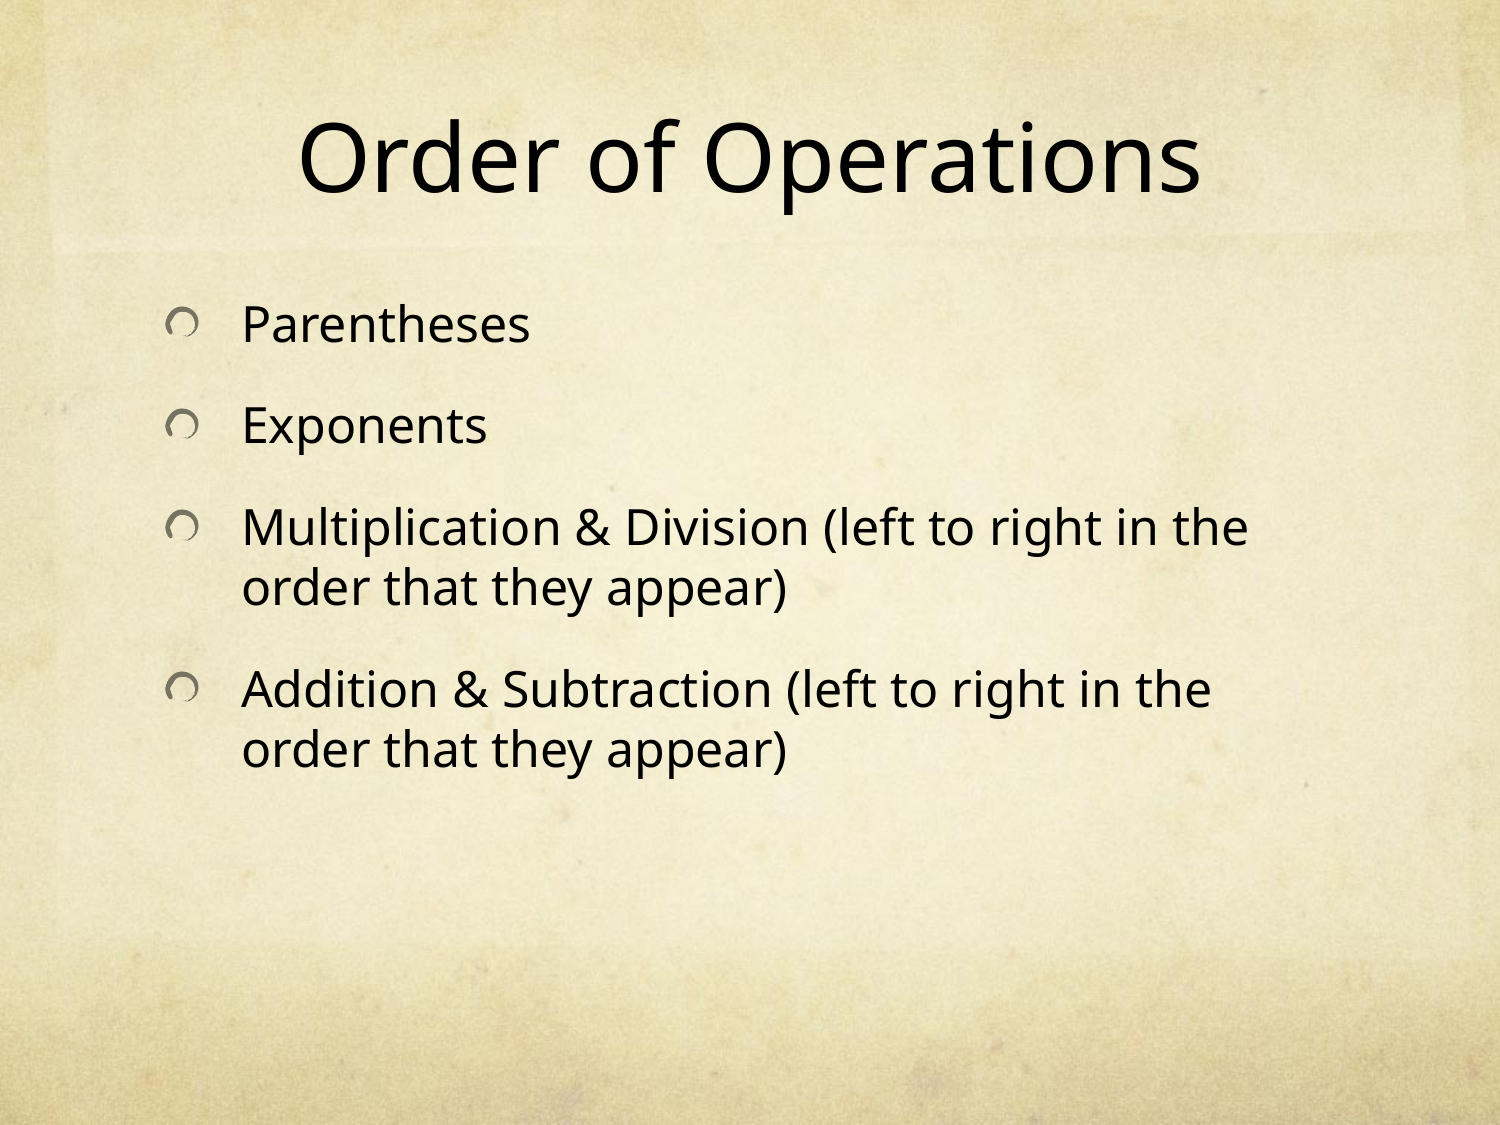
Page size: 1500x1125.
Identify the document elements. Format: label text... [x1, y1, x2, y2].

list Parentheses Exponents Multiplication & Division (left to right in the order that they appear) Addition & Subtraction (left to right in the order that they appear) [150, 284, 1350, 950]
title Order of Operations [150, 82, 1350, 225]
picture [0, 0, 1500, 1125]
